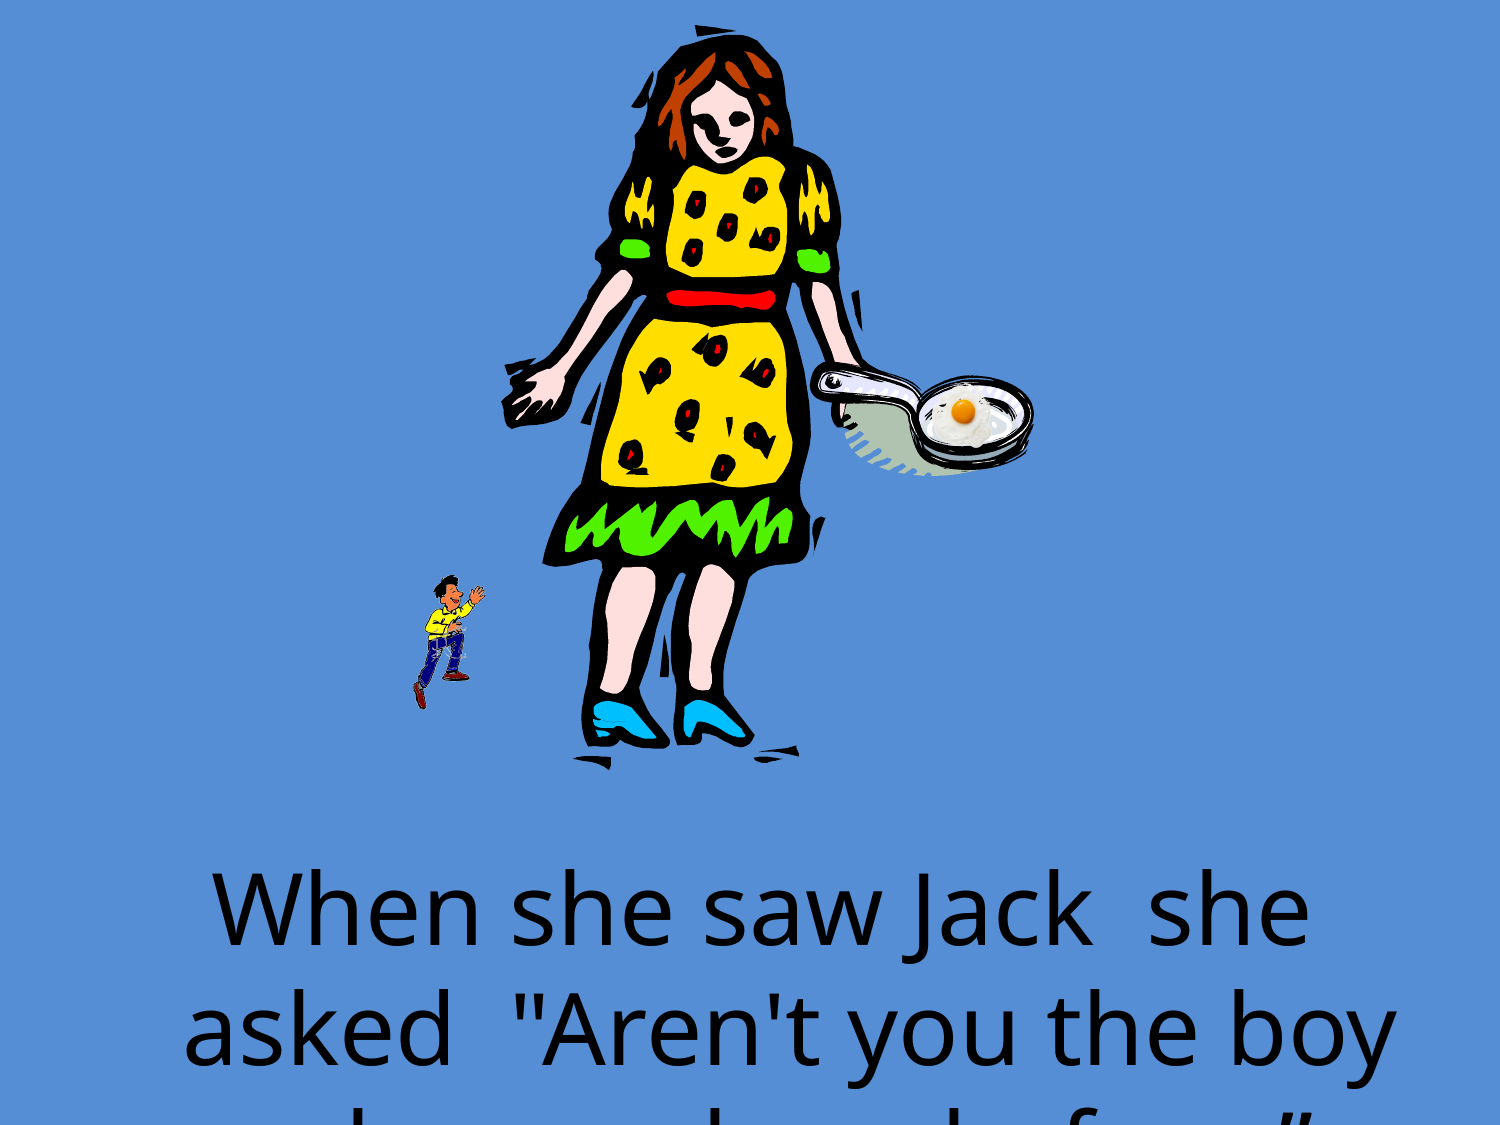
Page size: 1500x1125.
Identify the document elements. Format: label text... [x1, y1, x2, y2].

list When she saw Jack she asked "Aren't you the boy who was here before.” [87, 837, 1438, 1080]
picture [499, 24, 1036, 771]
picture [412, 574, 494, 717]
